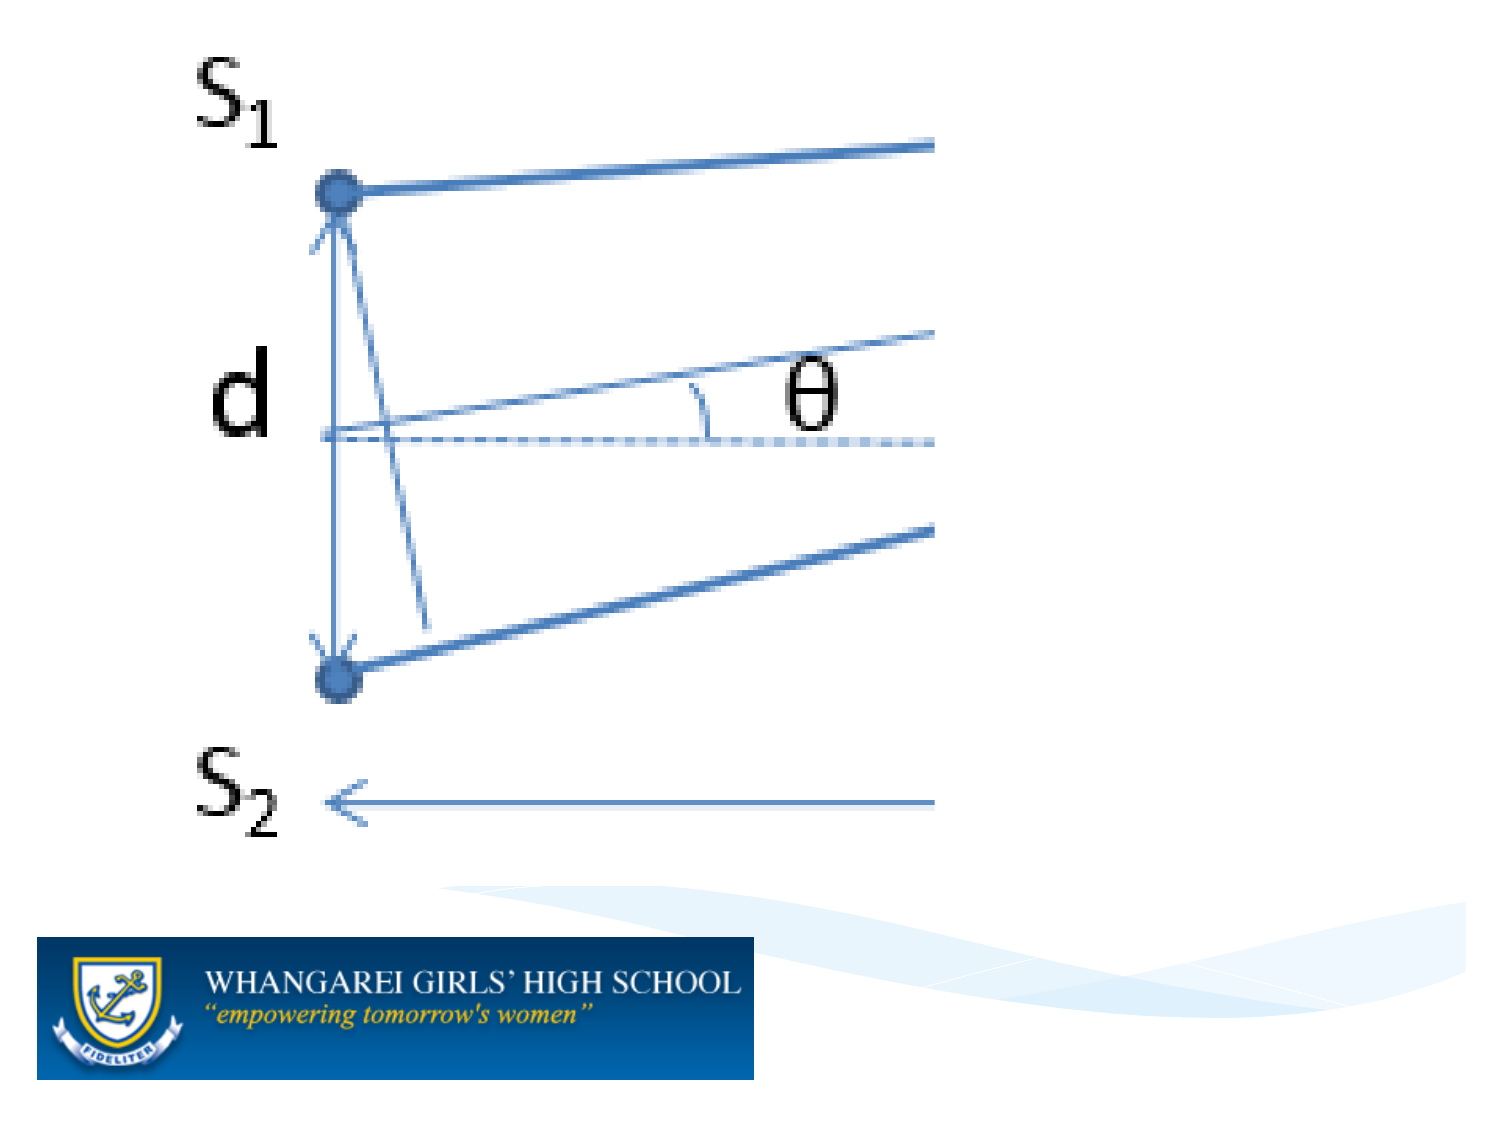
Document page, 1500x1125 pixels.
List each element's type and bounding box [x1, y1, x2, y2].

picture [37, 937, 754, 1080]
picture [0, 12, 935, 886]
